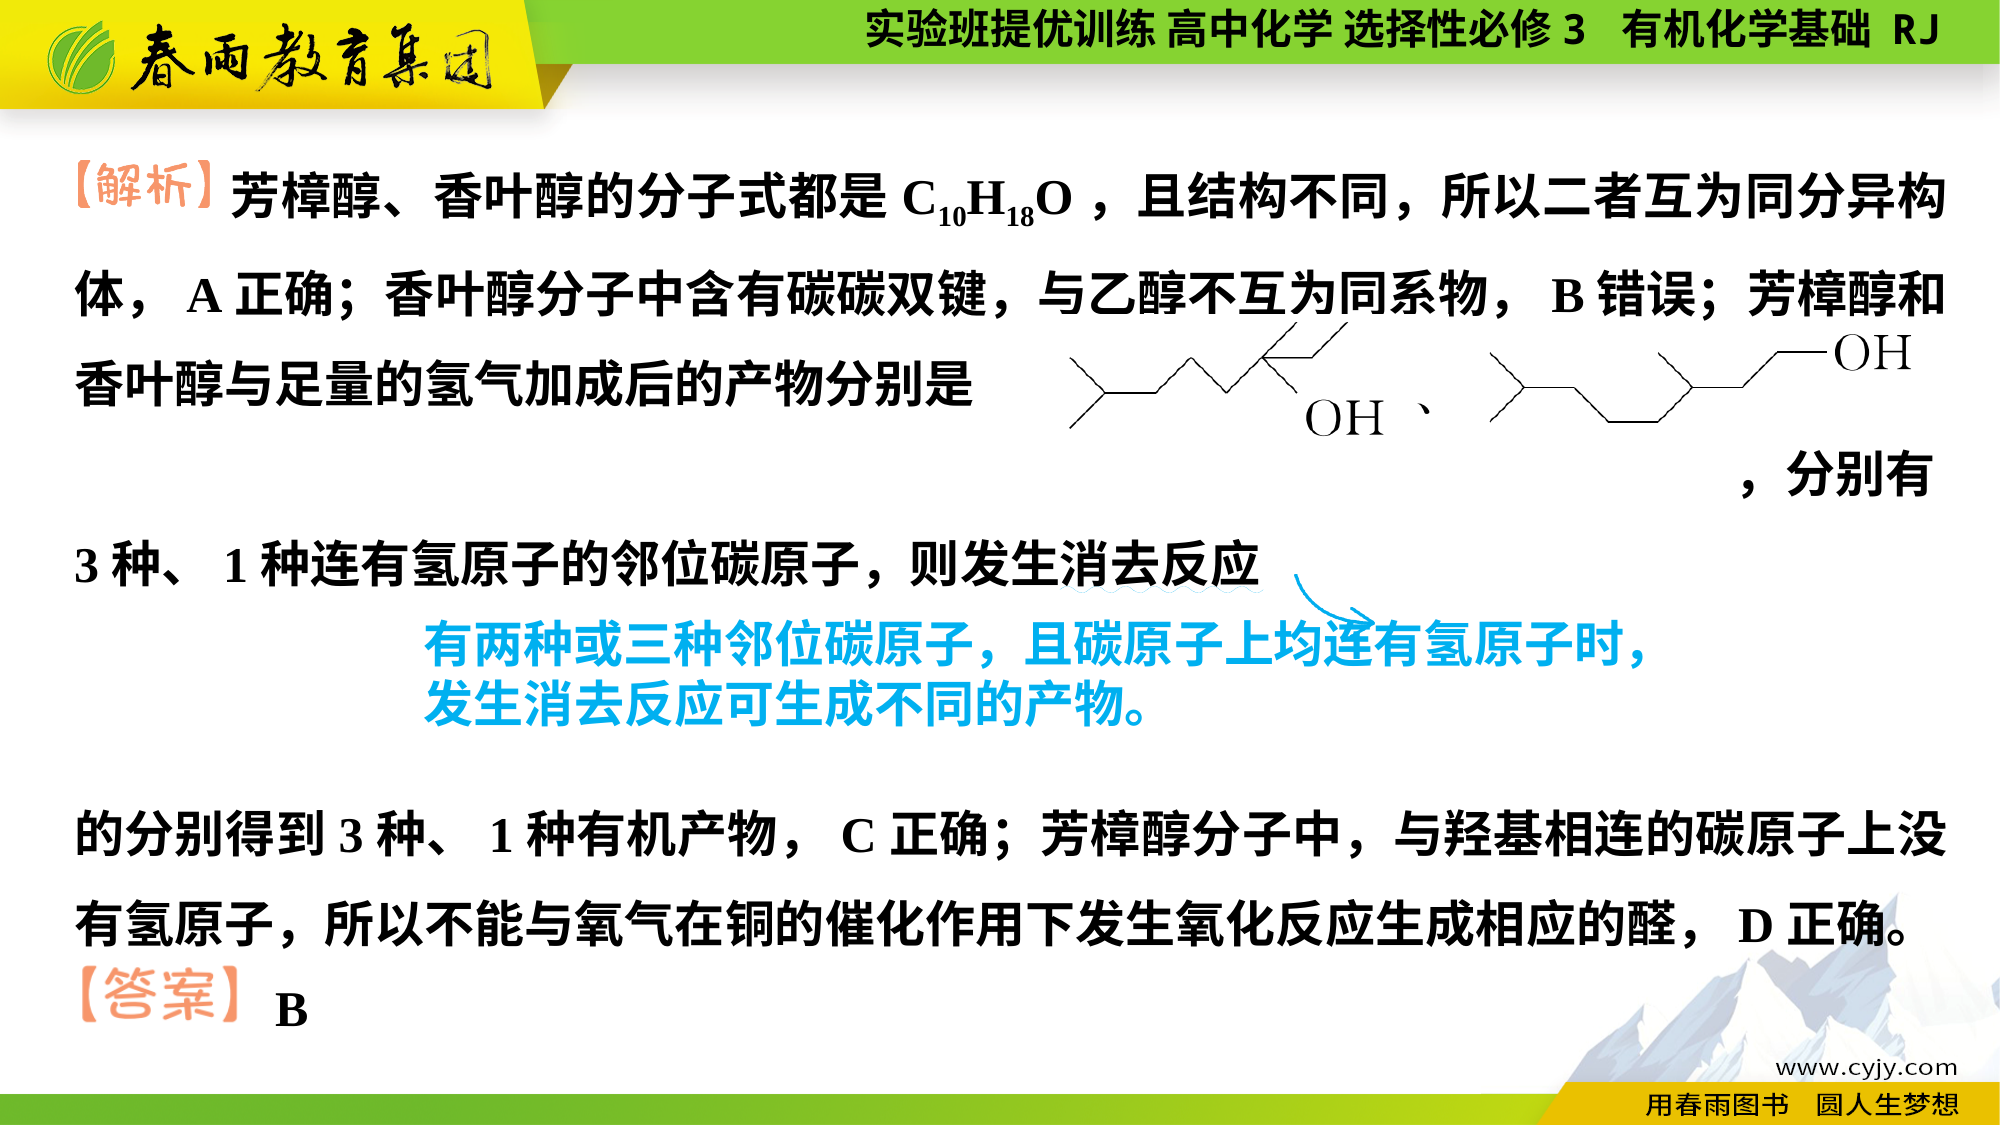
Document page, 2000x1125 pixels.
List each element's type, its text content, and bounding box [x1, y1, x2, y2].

text_box B [260, 938, 324, 1044]
picture [0, 0, 2000, 1125]
text_box 有两种或三种邻位碳原子，且碳原子上均连有氢原子时，发生消去反应可生成不同的产物。 [409, 605, 1697, 740]
list 芳樟醇、香叶醇的分子式都是C10H18O，且结构不同，所以二者互为同分异构体，A正确；香叶醇分子中含有碳碳双键，与乙醇不互为同系物，B错误；芳樟醇和香叶醇与足量的氢气加成后的产物分别是 ，分别有3种、1种连有氢原子的邻位碳原子，则发生消去反应 的分别得到3种、1种有机产物，C正确；芳樟醇分子中，与羟基相连的碳原子上没有氢原子，所以不能与氧气在铜的催化作用下发生氧化反应生成相应的醛，D正确。 [59, 122, 1963, 956]
